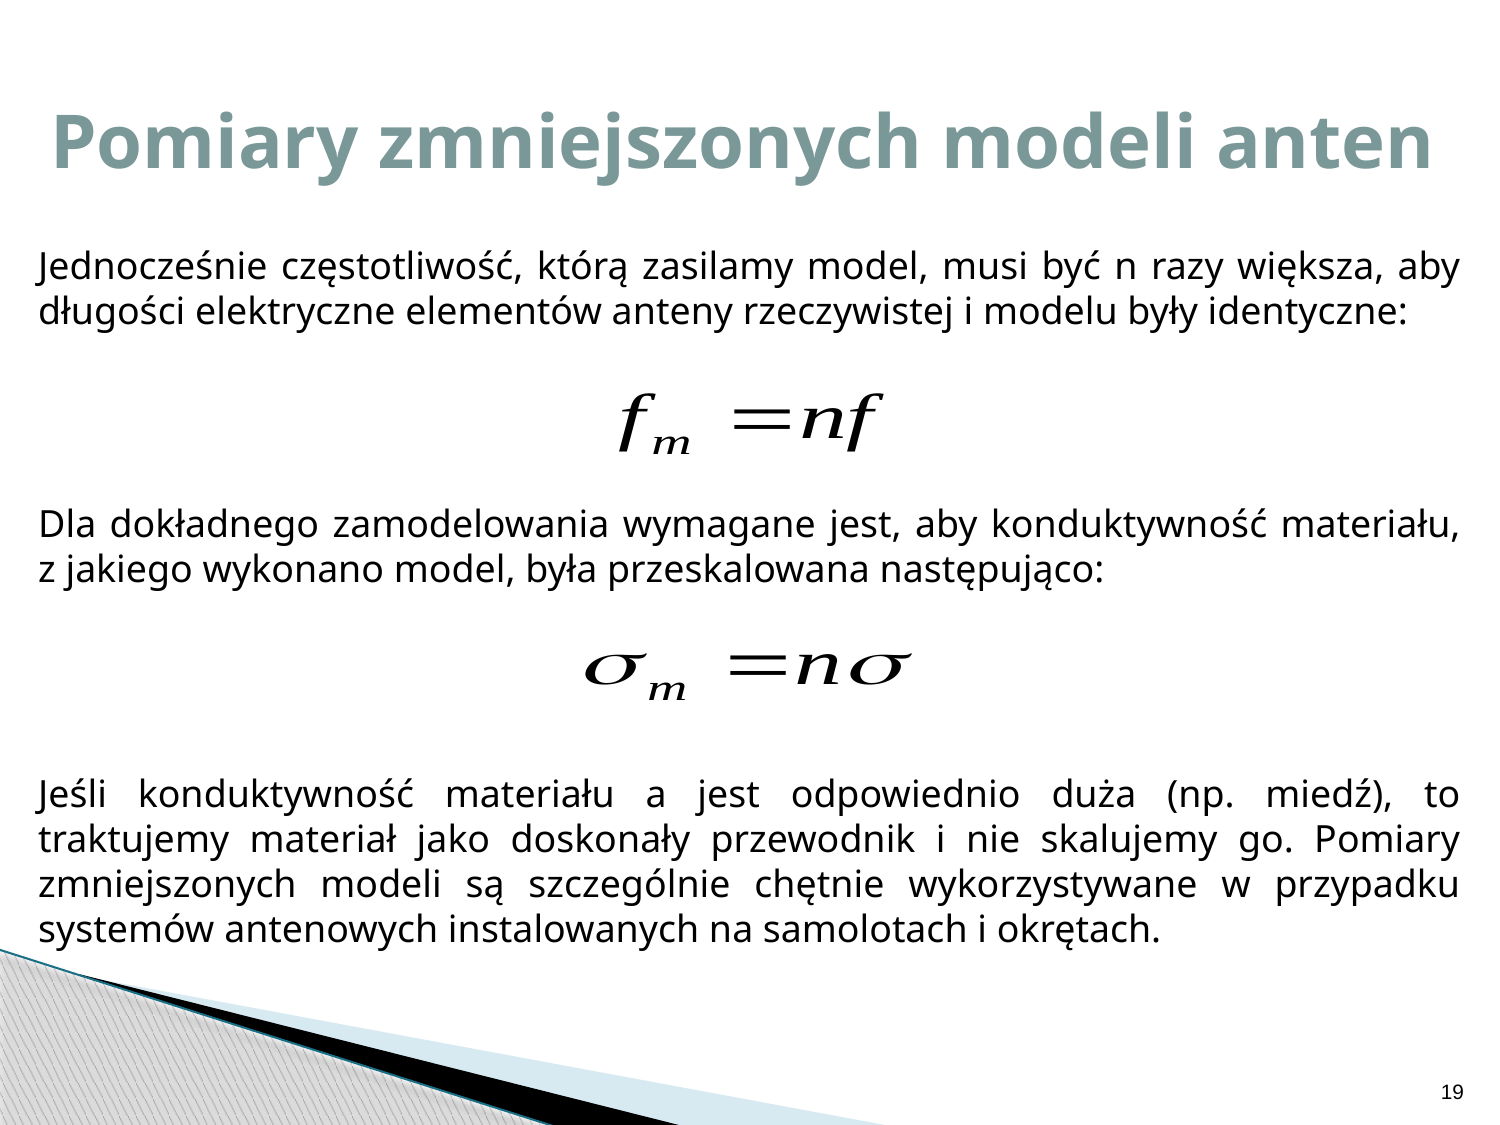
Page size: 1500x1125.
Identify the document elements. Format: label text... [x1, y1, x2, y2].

slide_number 19 [1418, 1051, 1479, 1112]
title Pomiary zmniejszonych modeli anten [35, 45, 1465, 233]
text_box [570, 620, 930, 717]
text_box Dla dokładnego zamodelowania wymagane jest, aby konduktywność materiału, z jakiego wykonano model, była przeskalowana następująco: Jeśli konduktywność materiału a jest odpowiednio duża (np. miedź), to traktujemy materiał jako doskonały przewodnik i nie skalujemy go. Pomiary zmniejszonych modeli są szczególnie chętnie wykorzystywane w przypadku systemów antenowych instalowanych na samolotach i okrętach. [23, 492, 1477, 957]
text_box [585, 374, 914, 471]
text_box Jednocześnie częstotliwość, którą zasilamy model, musi być n razy większa, aby długości elektryczne elementów anteny rzeczywistej i modelu były identyczne: [23, 234, 1477, 340]
